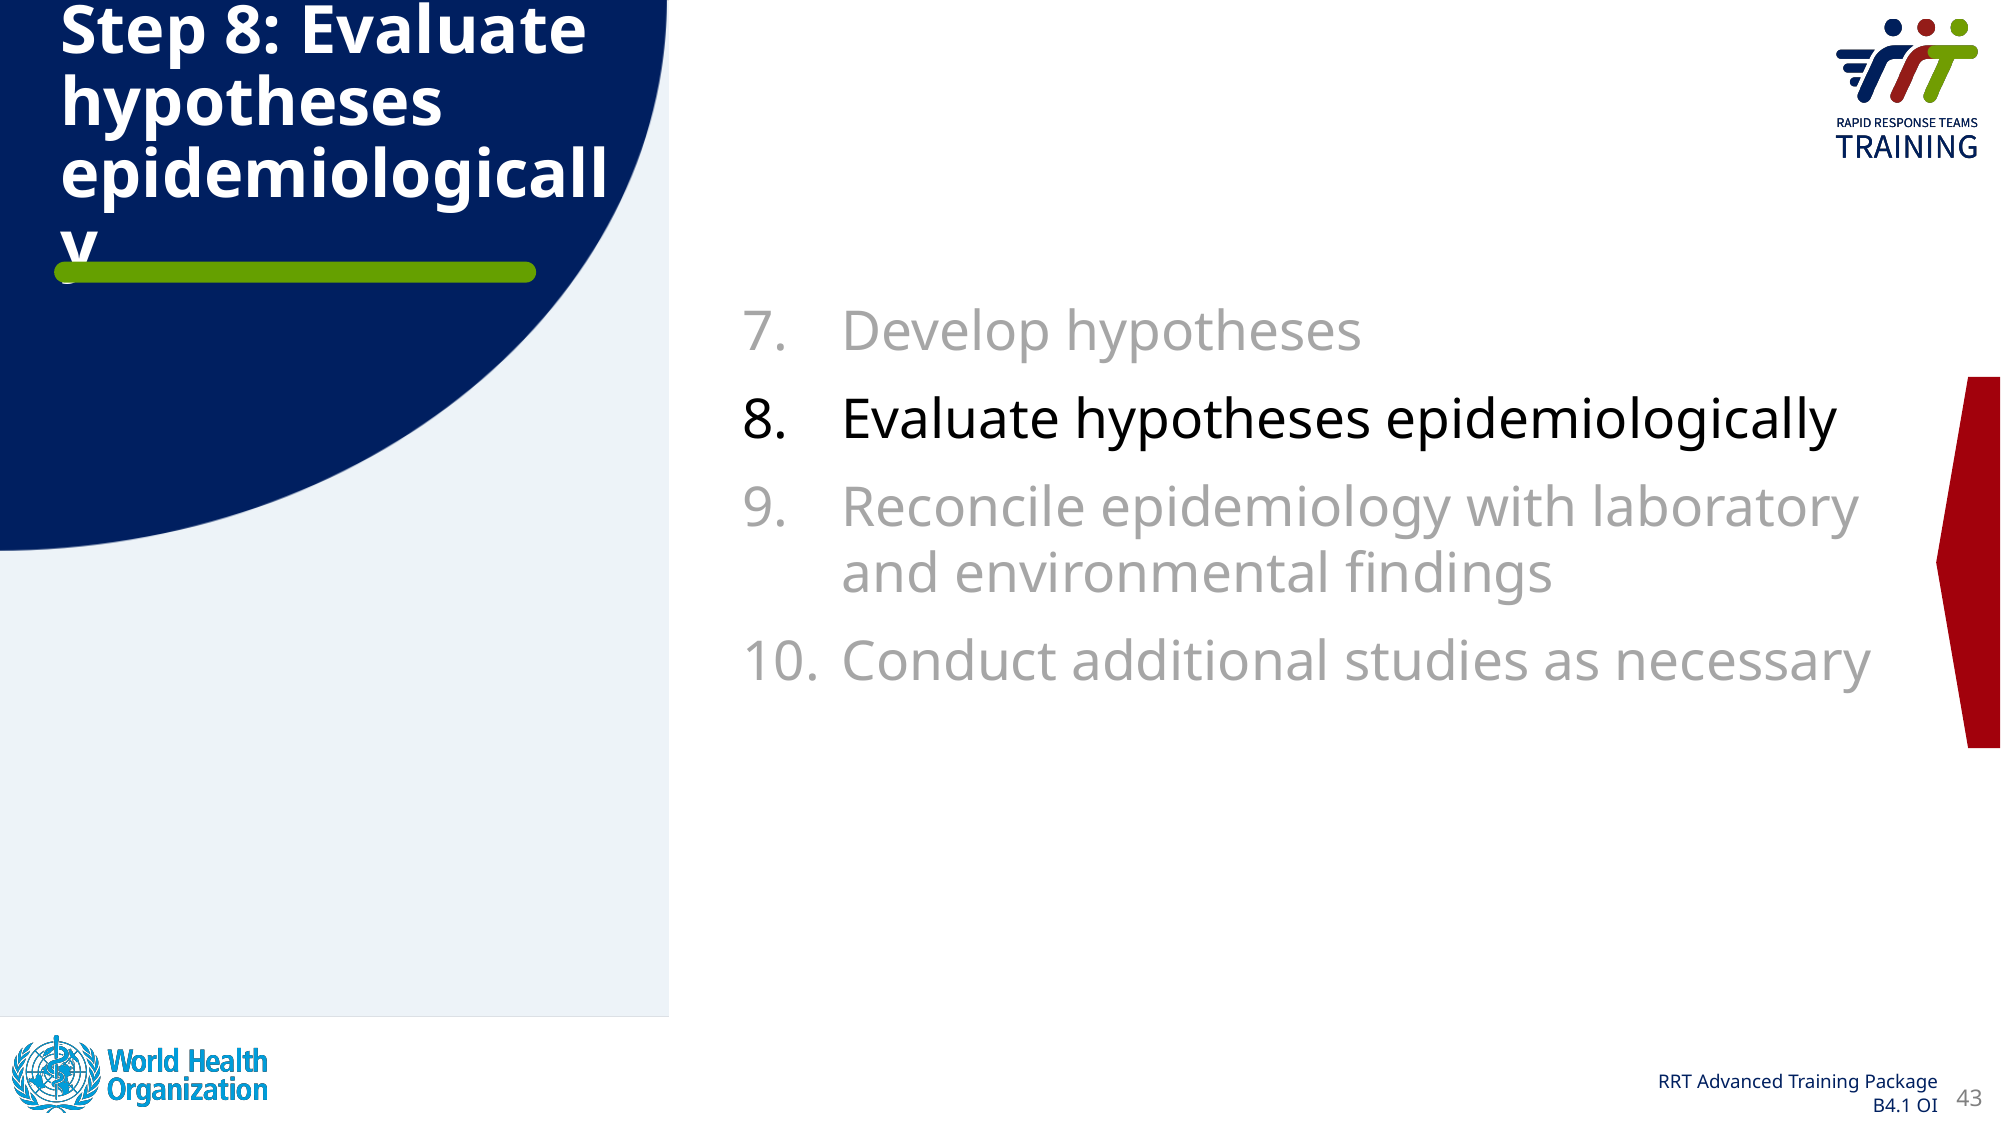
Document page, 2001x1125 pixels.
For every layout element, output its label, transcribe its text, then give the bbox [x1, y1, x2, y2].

picture [22, 1062, 26, 1077]
picture [34, 1054, 43, 1078]
picture [1835, 19, 1978, 167]
picture [36, 1088, 78, 1105]
picture [12, 1035, 54, 1068]
picture [46, 1056, 54, 1062]
title Step 8: Evaluate hypotheses epidemiologically [52, 0, 636, 299]
text_box [54, 261, 537, 283]
picture [30, 1083, 37, 1091]
picture [0, 0, 669, 1018]
picture [59, 1035, 267, 1113]
picture [12, 1083, 48, 1113]
text_box Develop hypotheses Evaluate hypotheses epidemiologically Reconcile epidemiology with laboratory and environmental findings Conduct additional studies as necessary [735, 288, 1902, 837]
picture [24, 1054, 36, 1087]
picture [40, 1062, 47, 1070]
picture [50, 1108, 62, 1113]
picture [71, 1053, 90, 1091]
